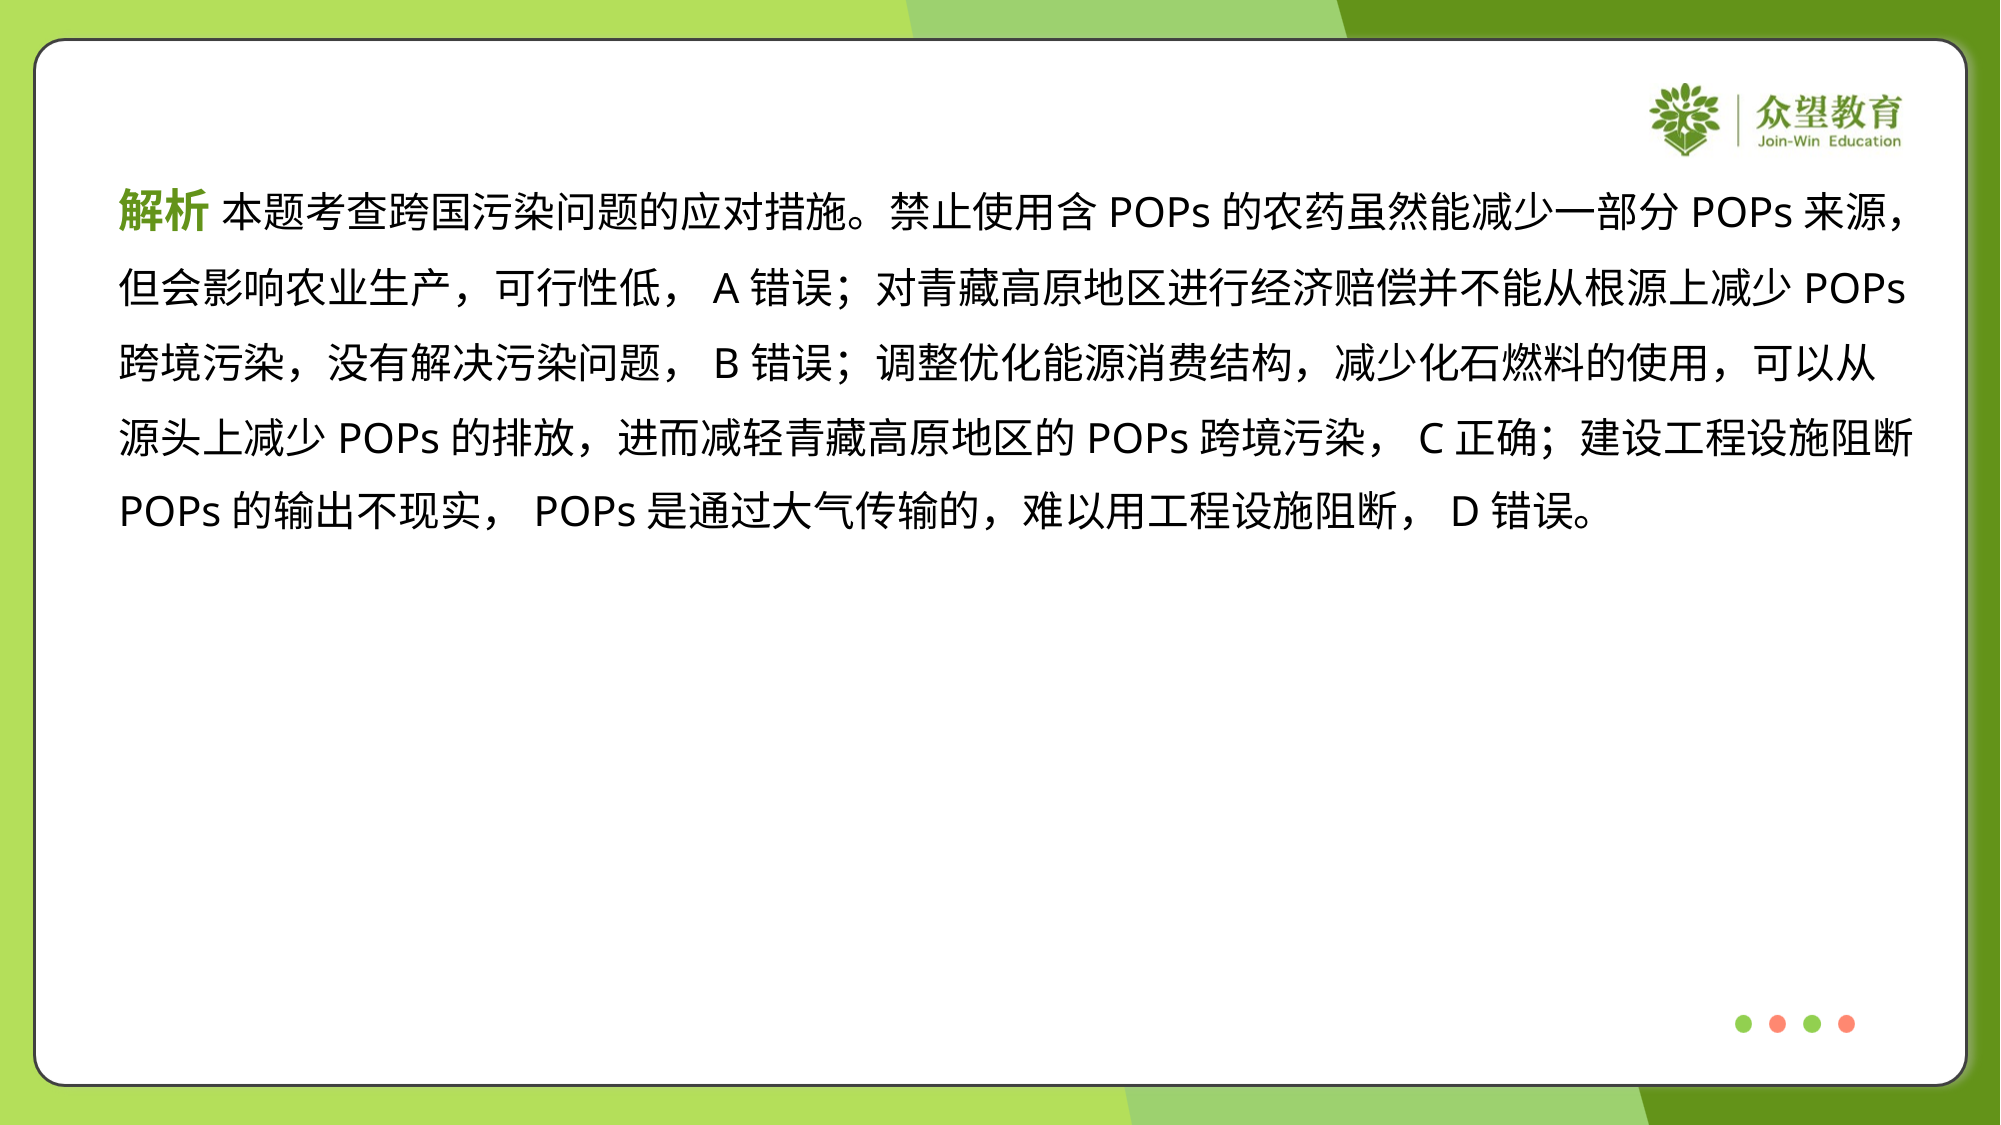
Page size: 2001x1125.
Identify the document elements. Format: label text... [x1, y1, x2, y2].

picture [0, 0, 2000, 1125]
text_box 解析 本题考查跨国污染问题的应对措施。禁止使用含POPs的农药虽然能减少一部分POPs来源， 但会影响农业生产，可行性低，A错误；对青藏高原地区进行经济赔偿并不能从根源上减少POPs 跨境污染，没有解决污染问题，B错误；调整优化能源消费结构，减少化石燃料的使用，可以从 源头上减少POPs的排放，进而减轻青藏高原地区的POPs跨境污染，C正确；建设工程设施阻断 POPs的输出不现实，POPs是通过大气传输的，难以用工程设施阻断，D错误。 [118, 159, 1883, 527]
